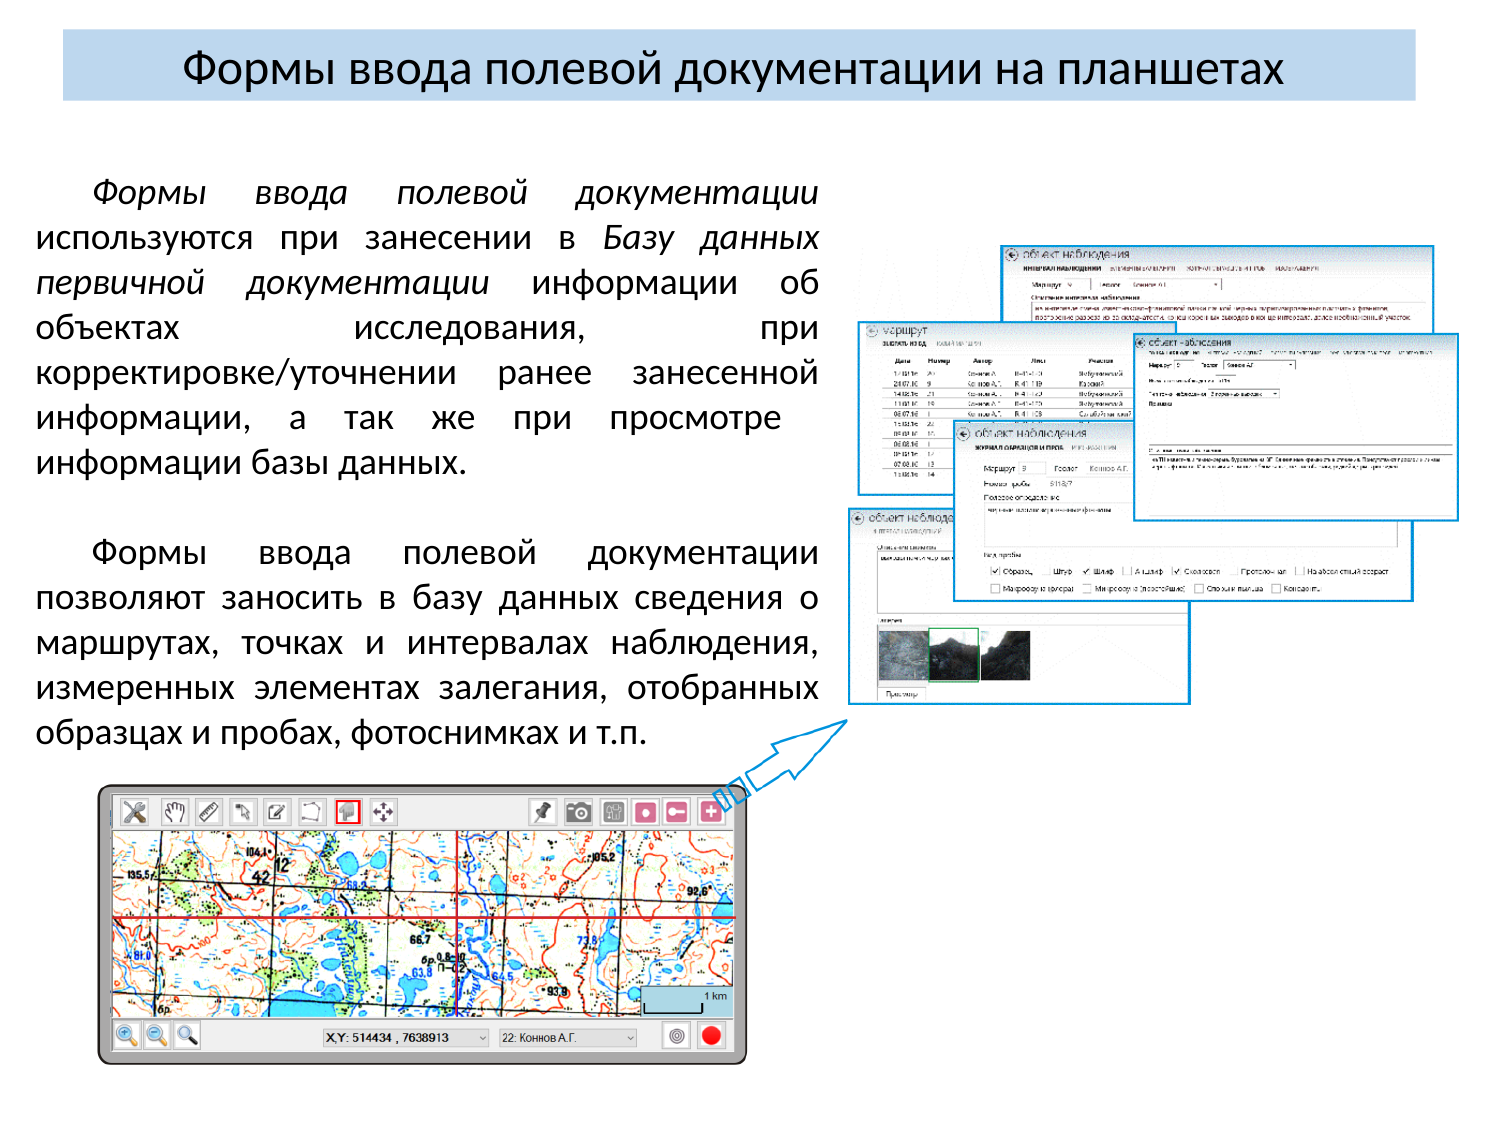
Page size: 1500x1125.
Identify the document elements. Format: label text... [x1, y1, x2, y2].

picture [1004, 245, 1459, 332]
picture [851, 510, 1188, 702]
picture [847, 245, 1174, 507]
text_box Формы ввода полевой документации на планшетах [63, 29, 1416, 101]
picture [956, 422, 1411, 600]
text_box Формы ввода полевой документации используются при занесении в Базу данных первичной документации информации об объектах исследования, при корректировке/уточнении ранее занесенной информации, а так же при просмотре информации базы данных. Формы ввода полевой документации позволяют заносить в базу данных сведения о маршрутах, точках и интервалах наблюдения, измеренных элементах залегания, отобранных образцах и пробах, фотоснимках и т.п. [20, 159, 835, 760]
picture [1136, 336, 1459, 705]
picture [97, 718, 849, 1065]
